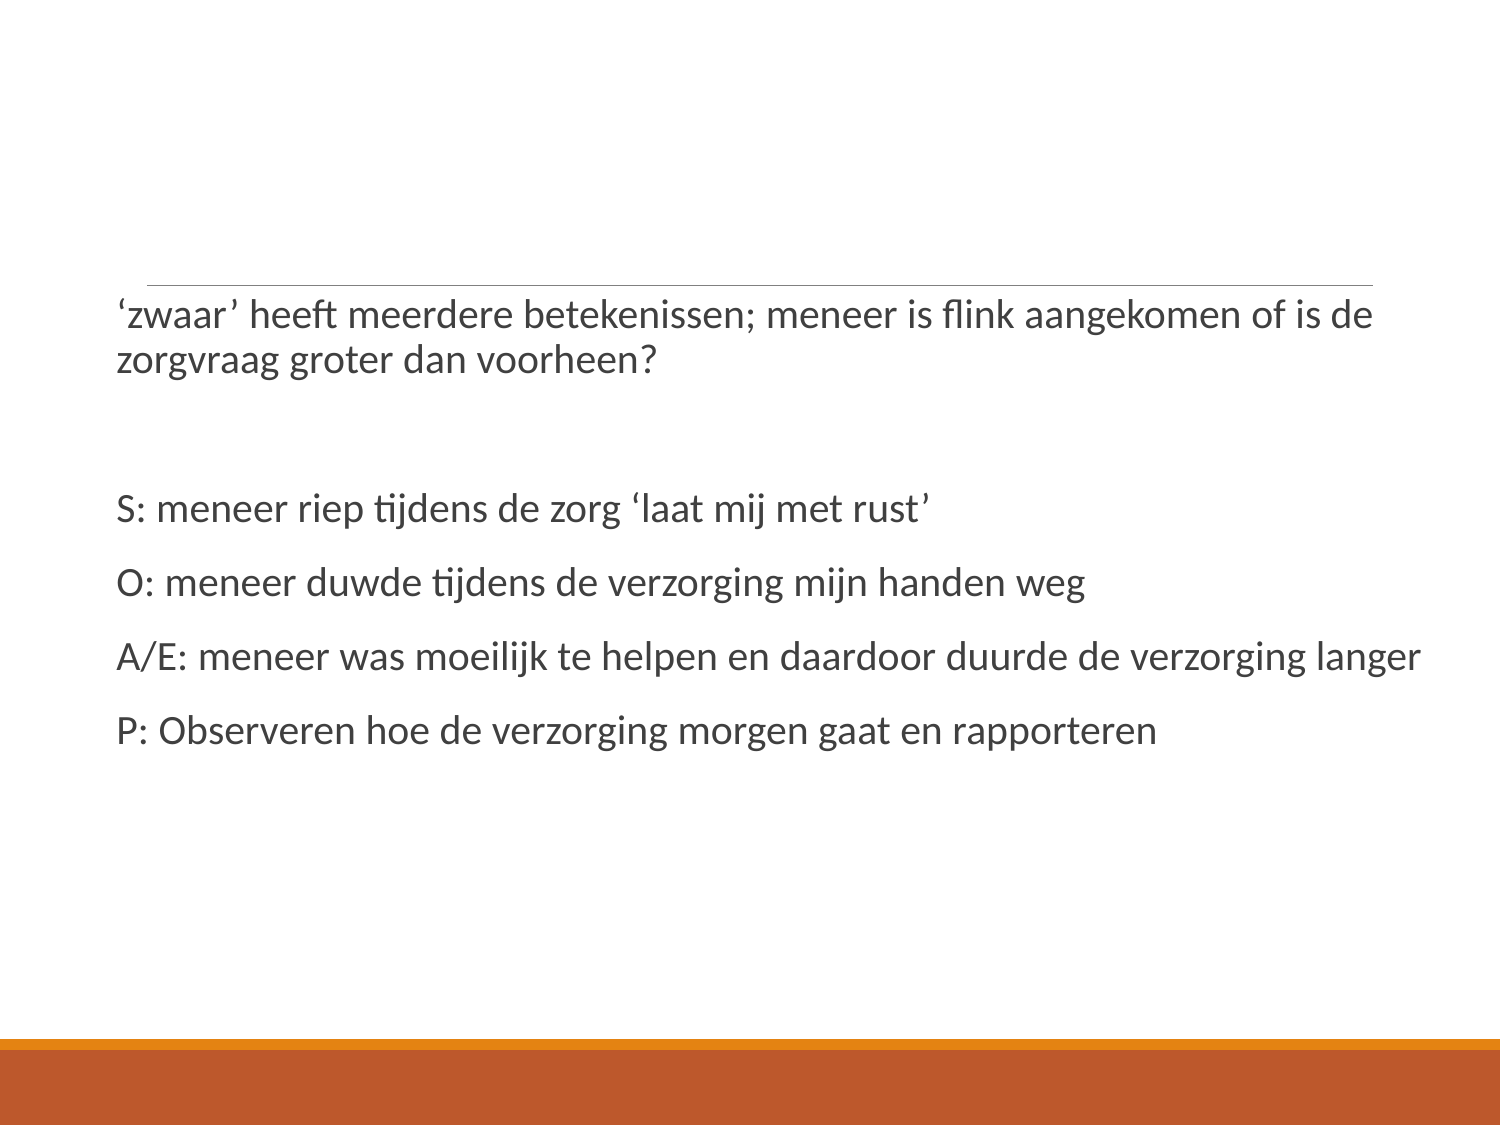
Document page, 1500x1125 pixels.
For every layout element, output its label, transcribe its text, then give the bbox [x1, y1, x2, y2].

list ‘zwaar’ heeft meerdere betekenissen; meneer is flink aangekomen of is de zorgvraag groter dan voorheen? S: meneer riep tijdens de zorg ‘laat mij met rust’ O: meneer duwde tijdens de verzorging mijn handen weg A/E: meneer was moeilijk te helpen en daardoor duurde de verzorging langer P: Observeren hoe de verzorging morgen gaat en rapporteren [116, 285, 1467, 1125]
